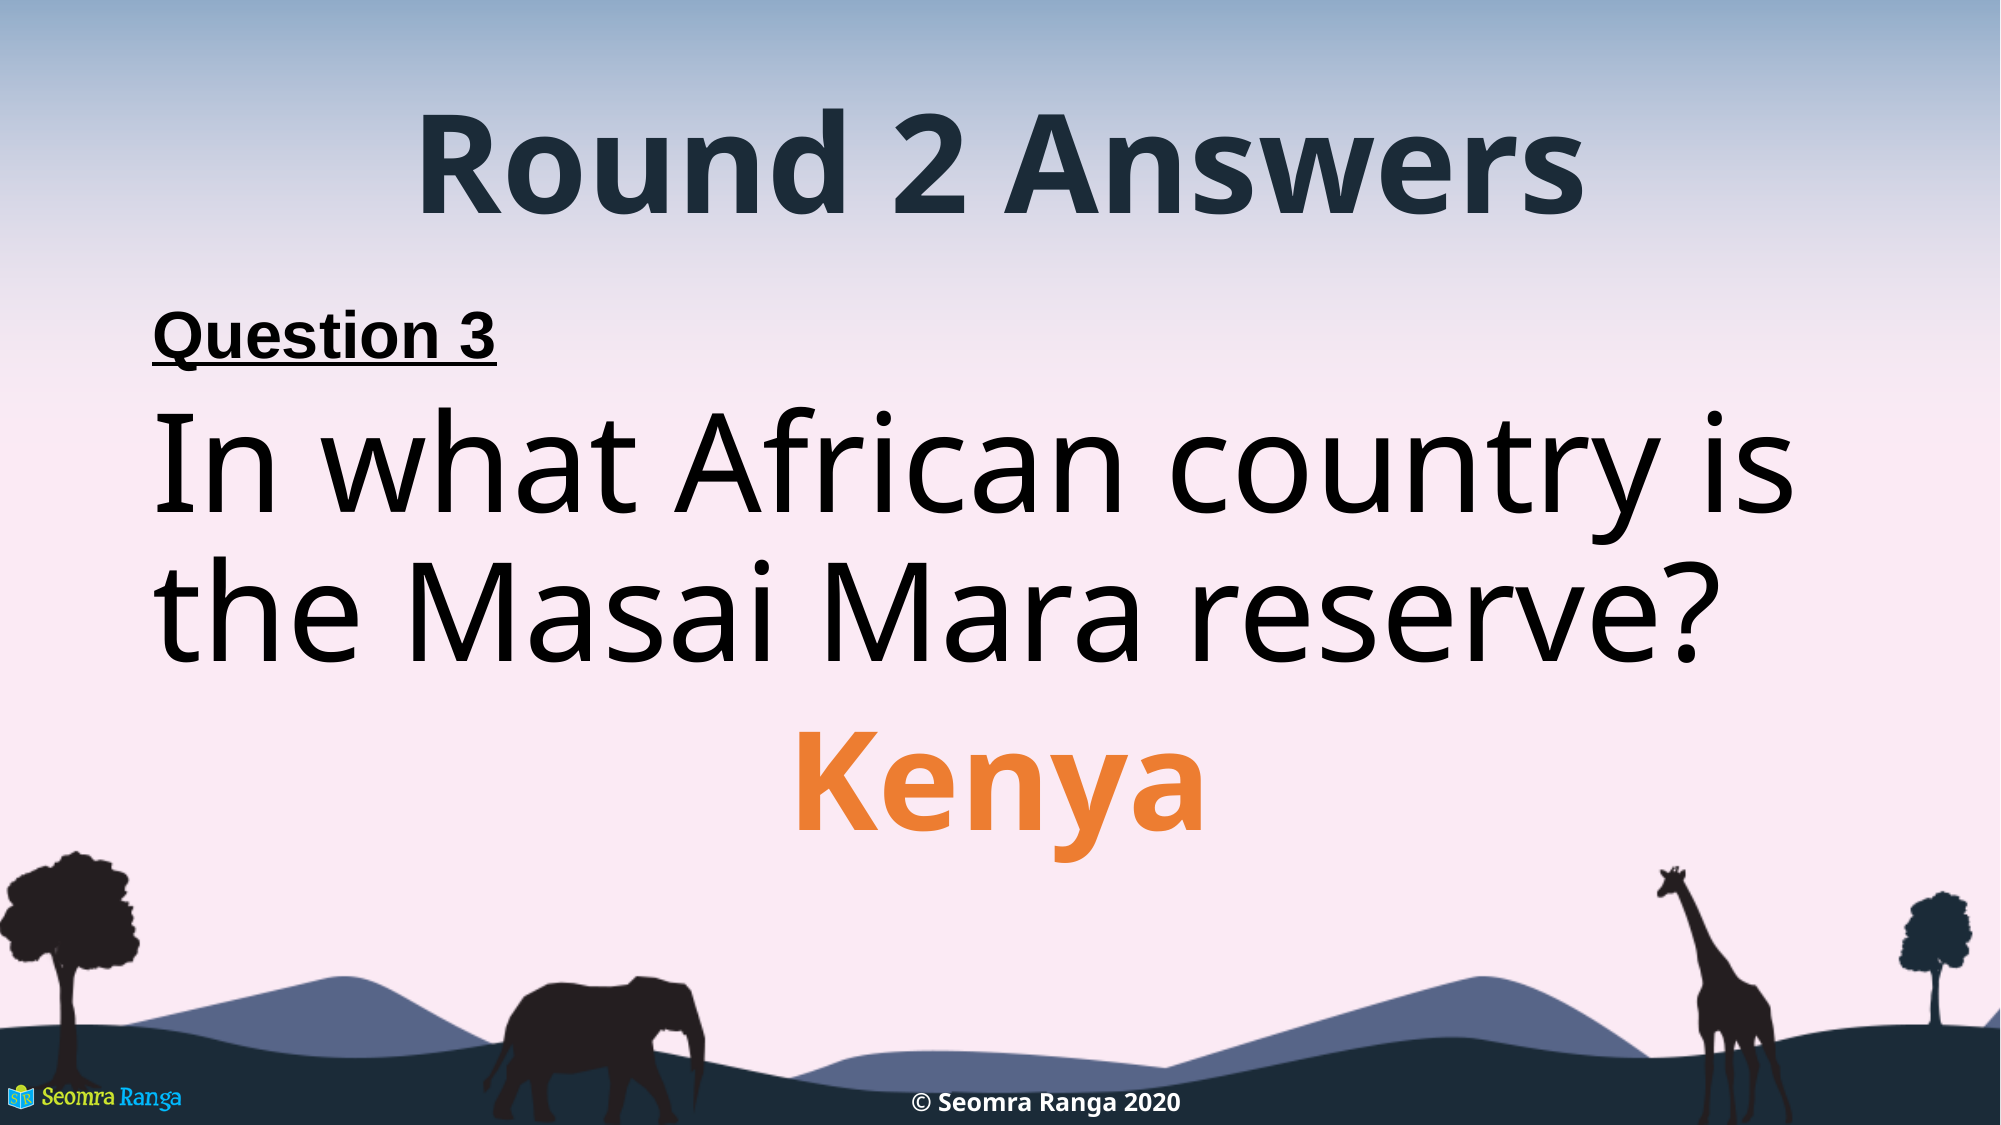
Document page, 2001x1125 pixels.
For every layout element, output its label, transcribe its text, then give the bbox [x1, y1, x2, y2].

picture [0, 0, 2001, 1125]
text_box © Seomra Ranga 2020 www.seomraranga.com [762, 1079, 1330, 1125]
title Round 2 Answers [137, 59, 1863, 278]
list Question 3 In what African country is the Masai Mara reserve? Kenya [137, 293, 1863, 1014]
